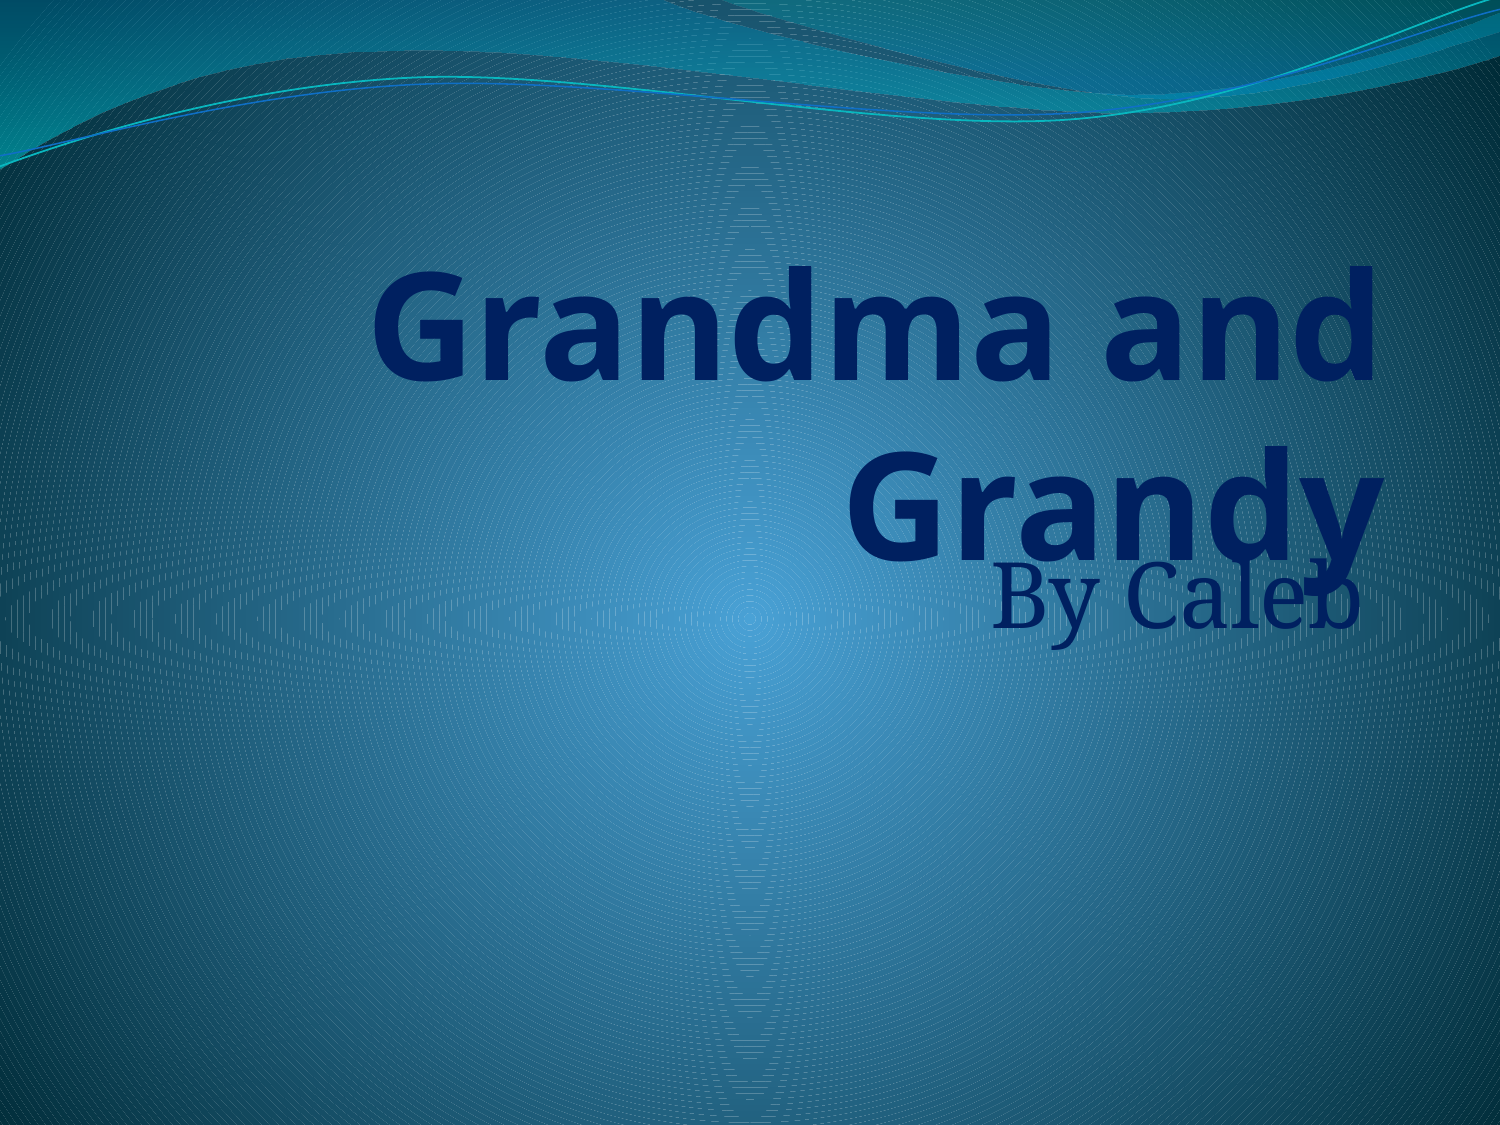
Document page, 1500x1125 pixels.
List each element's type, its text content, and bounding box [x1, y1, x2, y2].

subtitle By Caleb [87, 529, 1376, 818]
title Grandma and Grandy [112, 125, 1388, 591]
